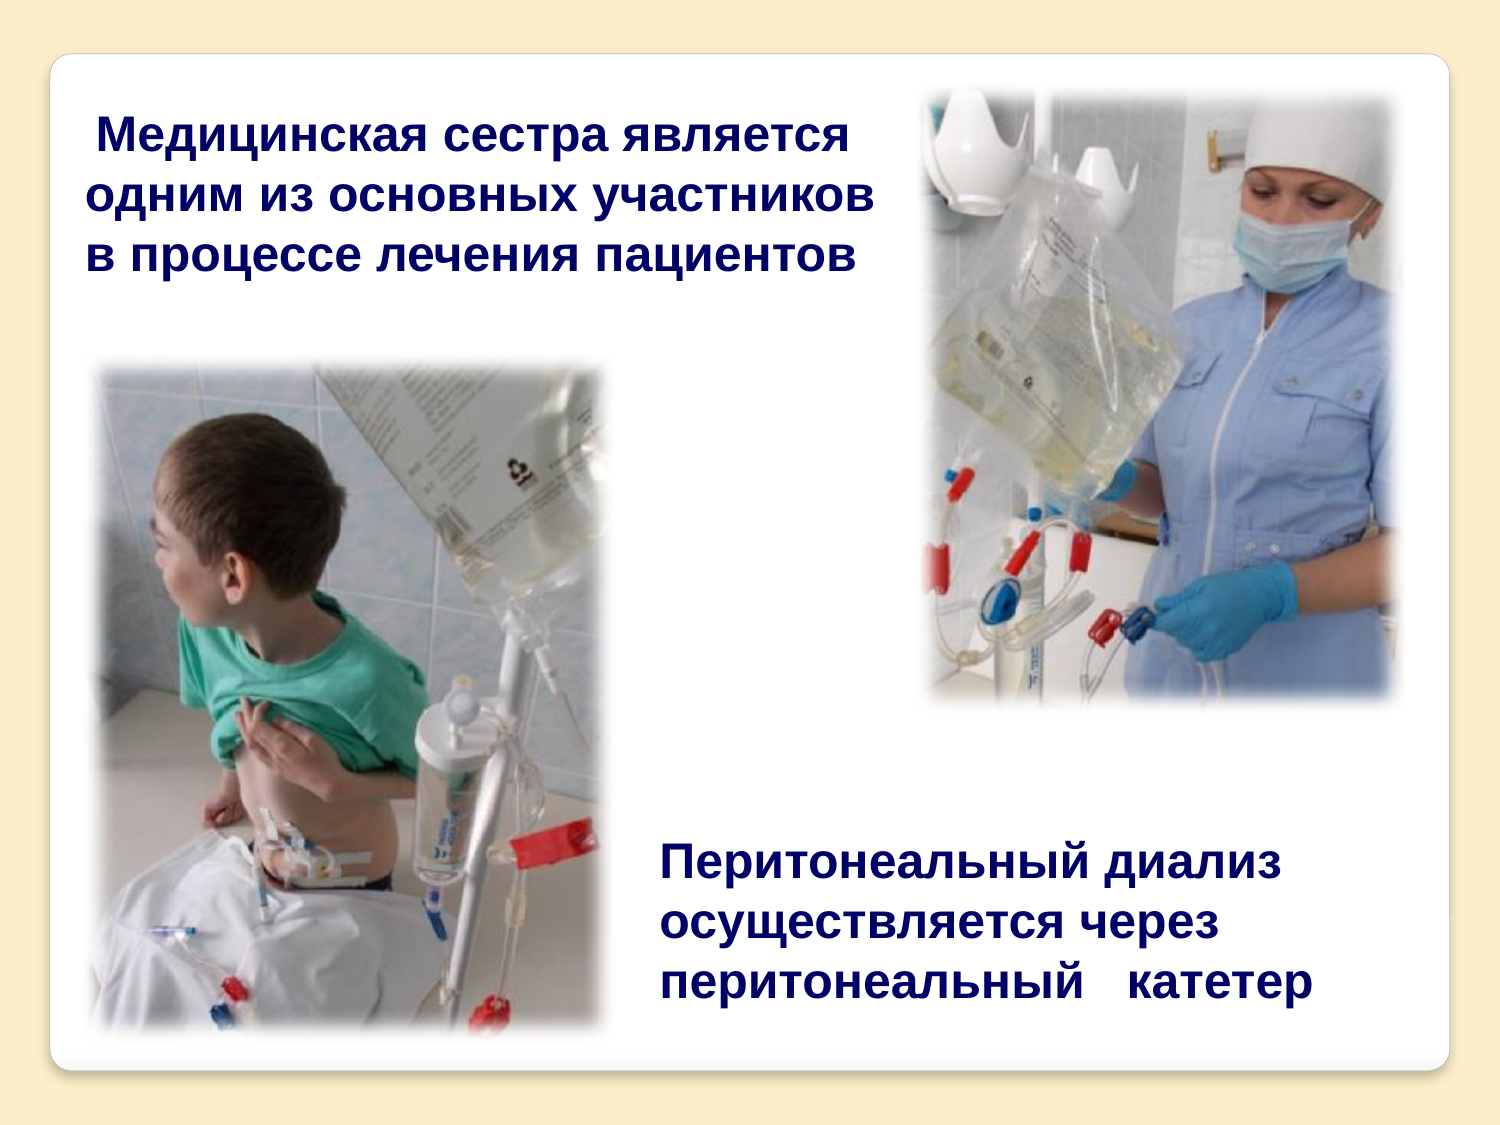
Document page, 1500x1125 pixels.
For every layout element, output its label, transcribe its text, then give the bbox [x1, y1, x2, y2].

text_box Перитонеальный диализ осуществляется через перитонеальный катетер [644, 821, 1372, 1017]
picture [81, 351, 617, 1044]
picture [843, 111, 1477, 686]
text_box Медицинская сестра является одним из основных участников в процессе лечения пациентов [70, 93, 926, 289]
